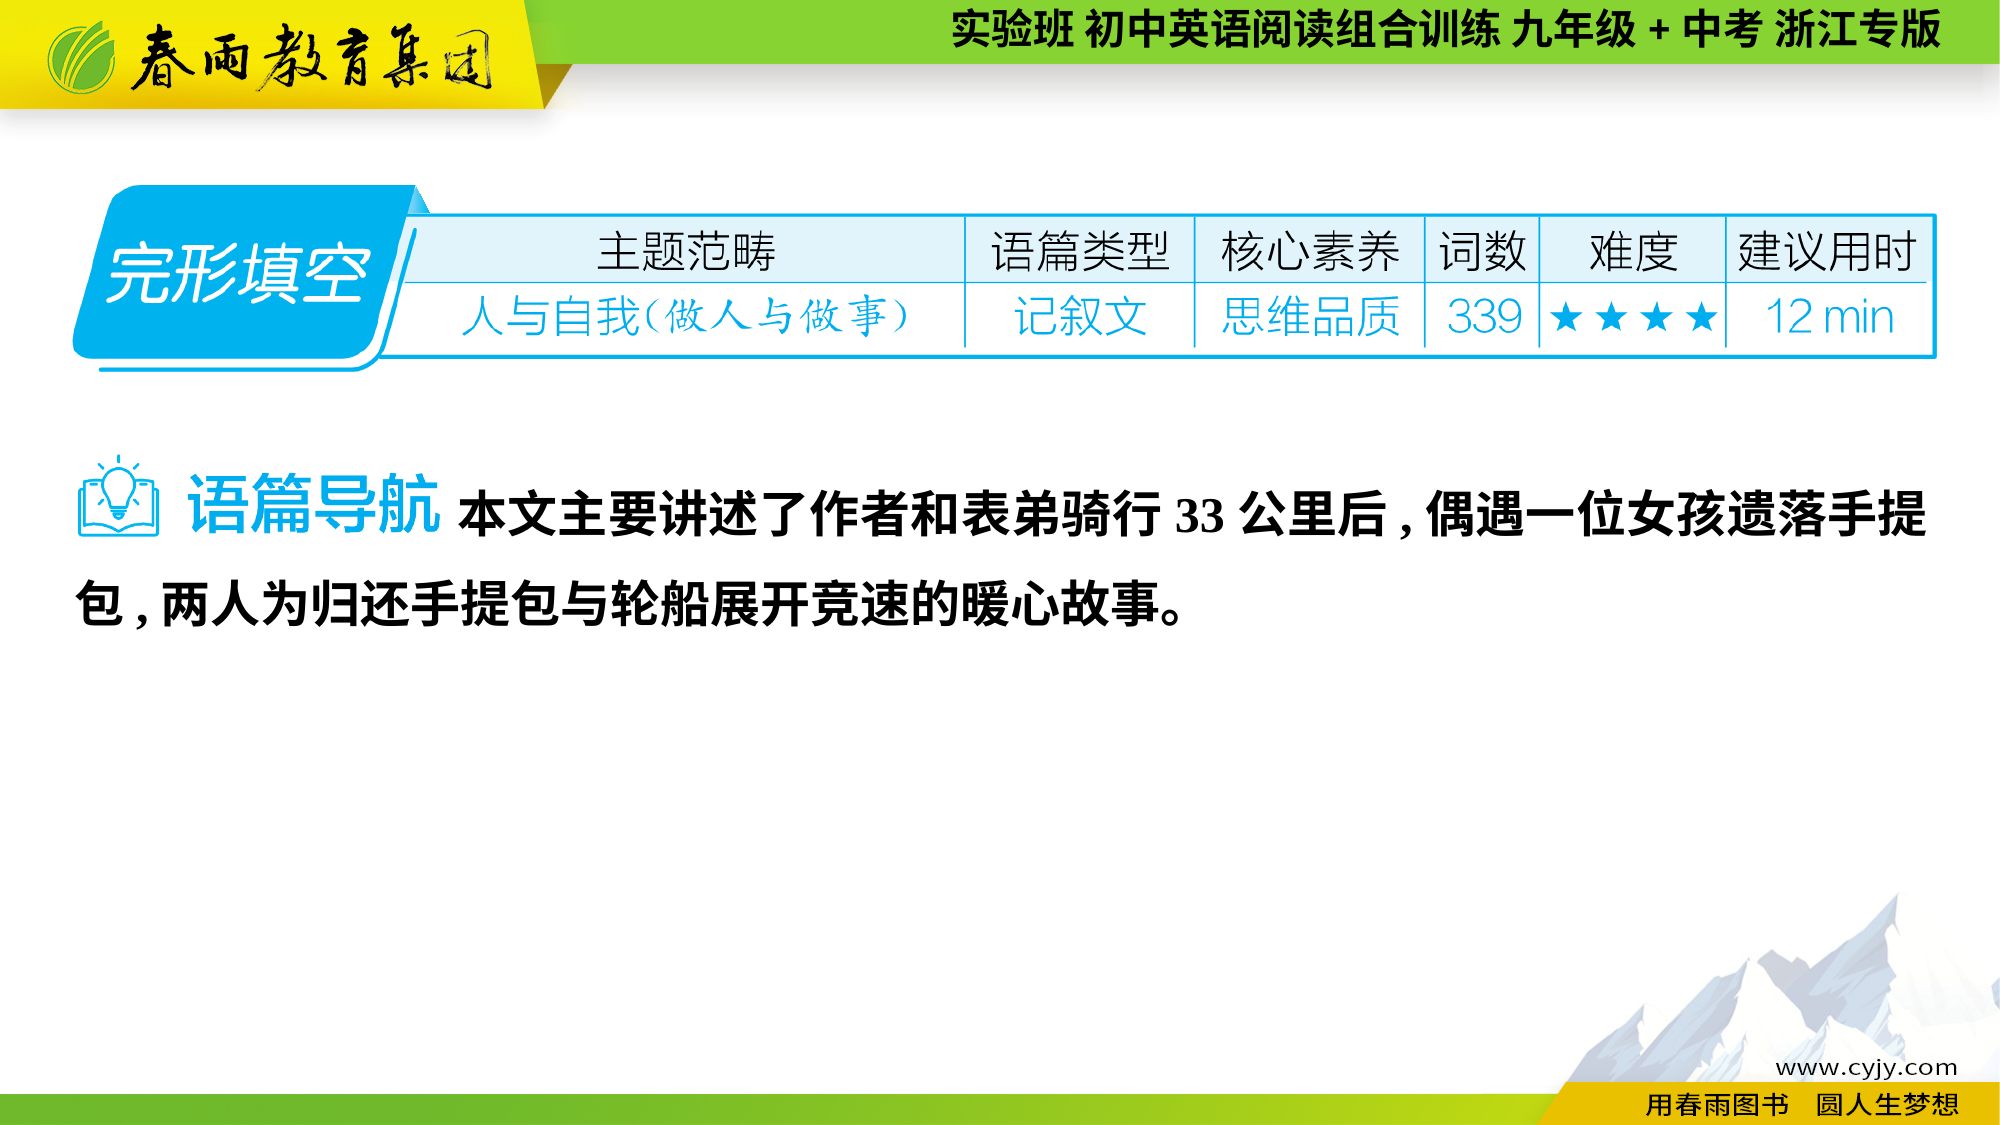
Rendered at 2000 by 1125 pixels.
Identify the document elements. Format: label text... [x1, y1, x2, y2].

picture [0, 0, 2000, 1125]
list 本文主要讲述了作者和表弟骑行33公里后,偶遇一位女孩遗落手提包,两人为归还手提包与轮船展开竞速的暖心故事。 [59, 444, 1944, 631]
